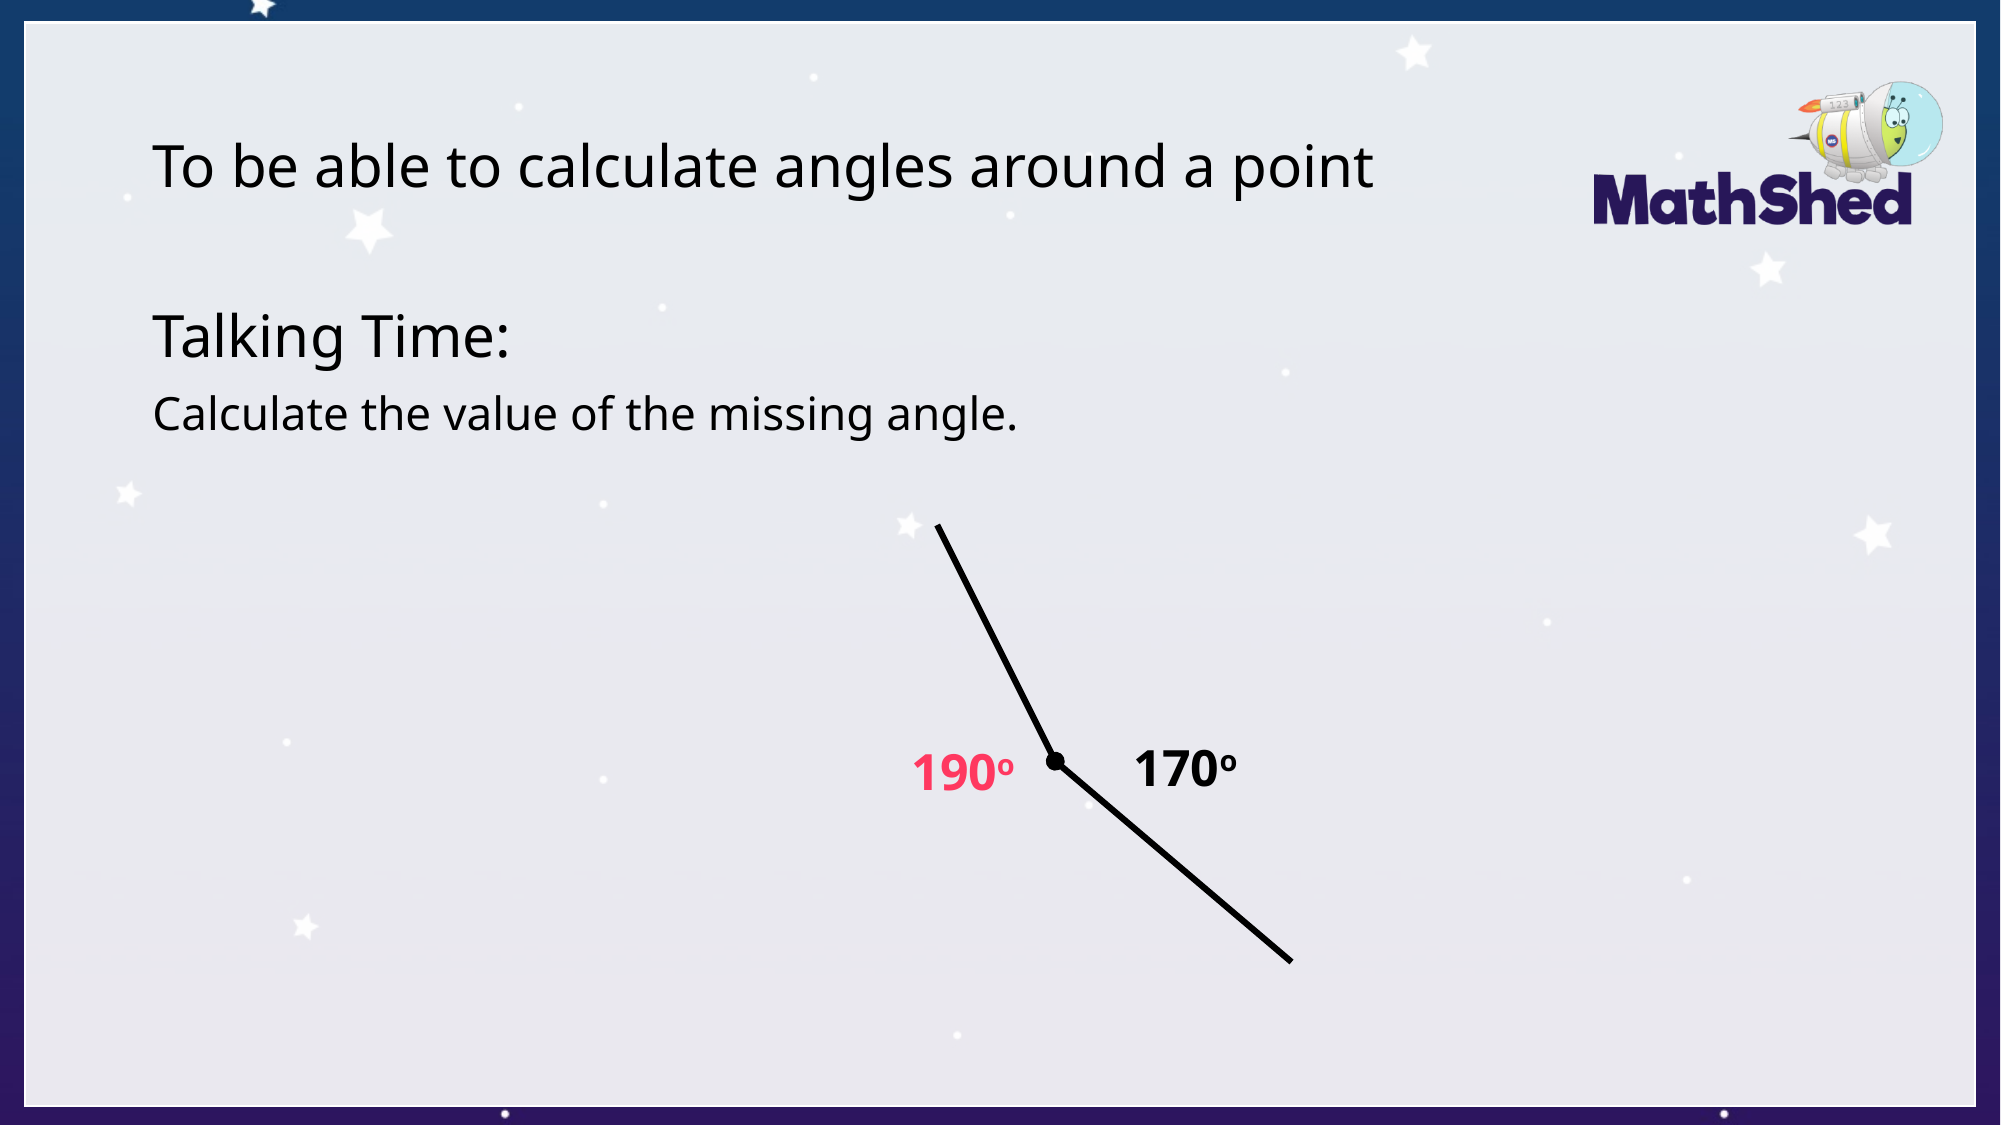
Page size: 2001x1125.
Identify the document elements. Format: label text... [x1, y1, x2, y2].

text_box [1055, 761, 1292, 963]
title To be able to calculate angles around a point [137, 59, 1578, 278]
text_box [937, 524, 1056, 762]
list Talking Time: Calculate the value of the missing angle. [137, 299, 1863, 1014]
text_box 170o [1119, 729, 1253, 761]
picture [0, 0, 2001, 1125]
text_box 190o [896, 733, 1030, 808]
